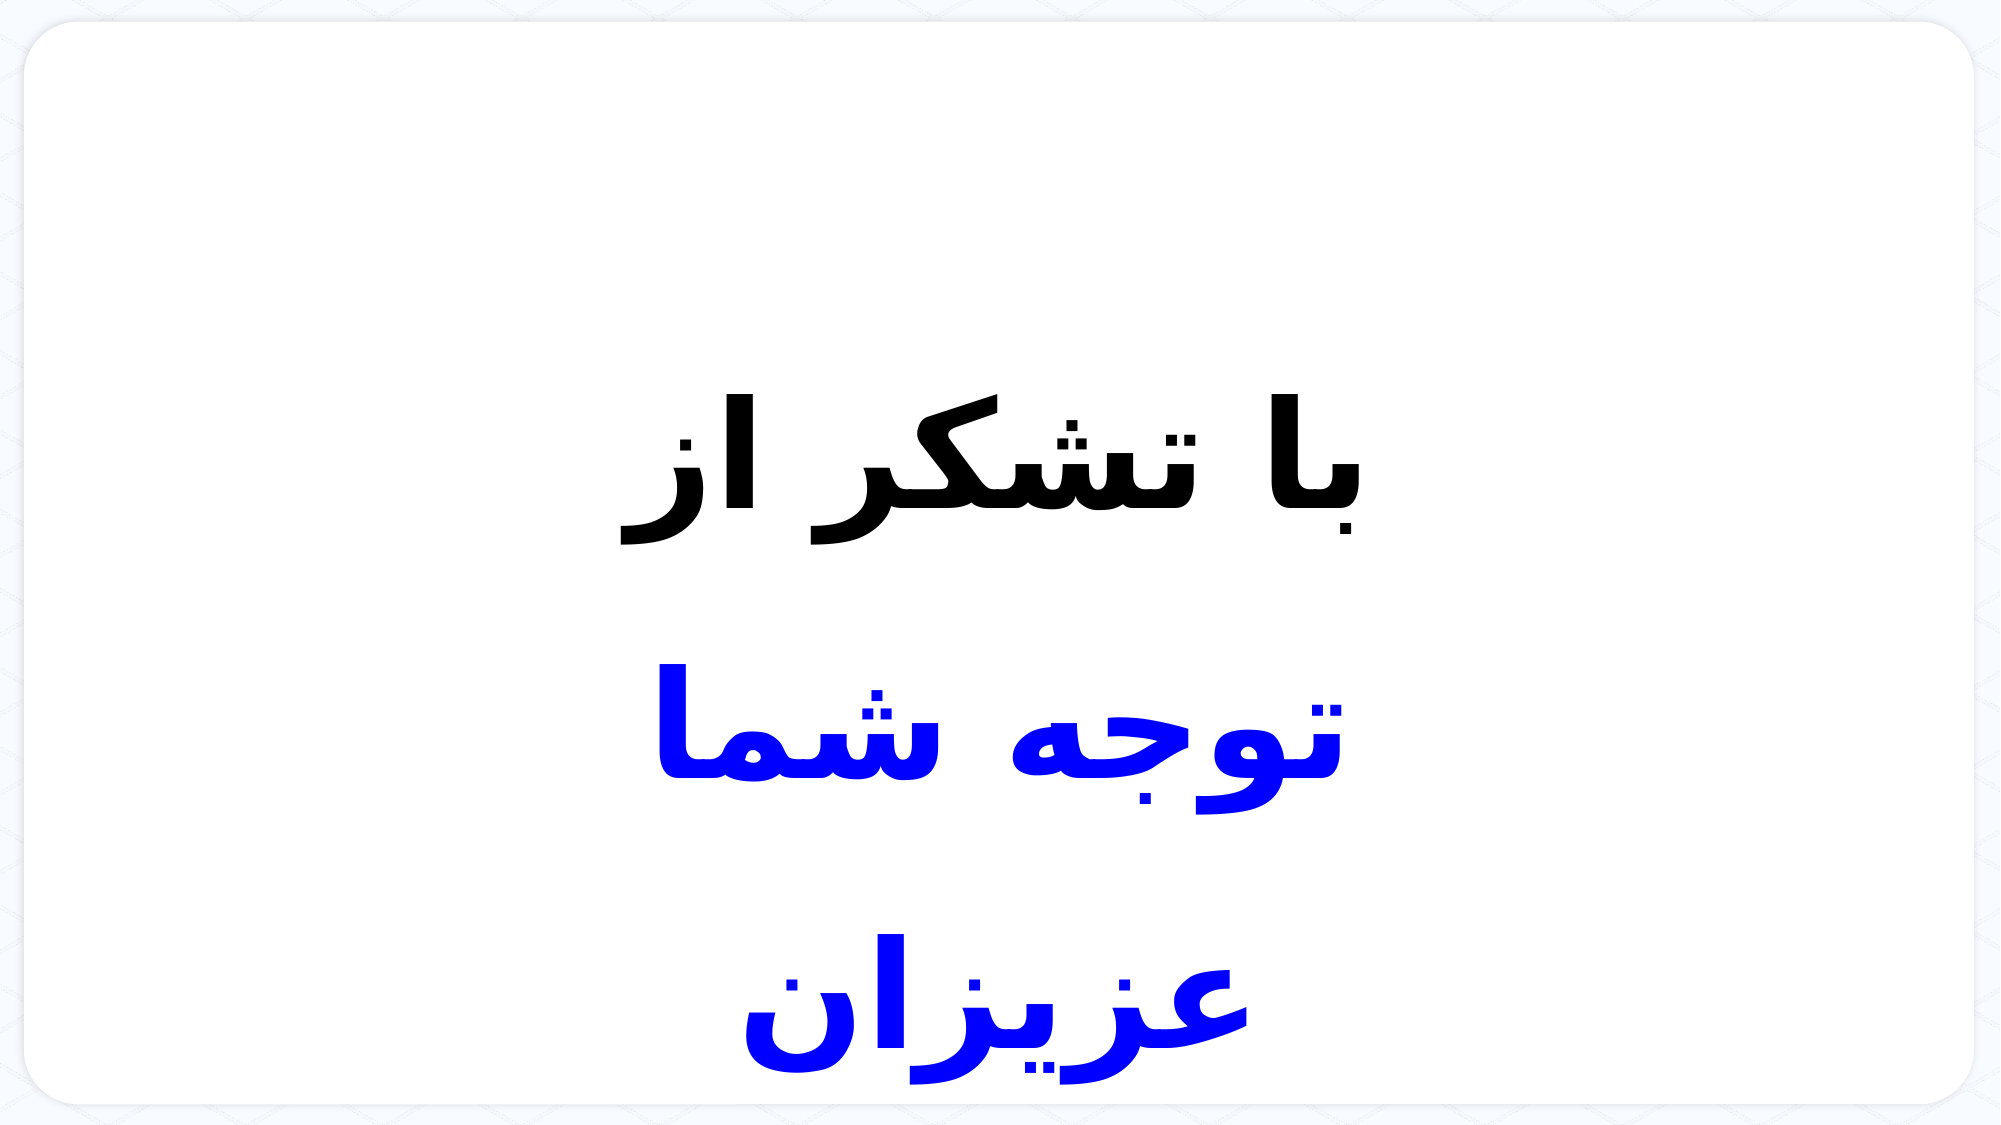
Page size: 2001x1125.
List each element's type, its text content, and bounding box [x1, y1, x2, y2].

text_box با تشکر از توجه شما عزیزان [441, 261, 1558, 1087]
